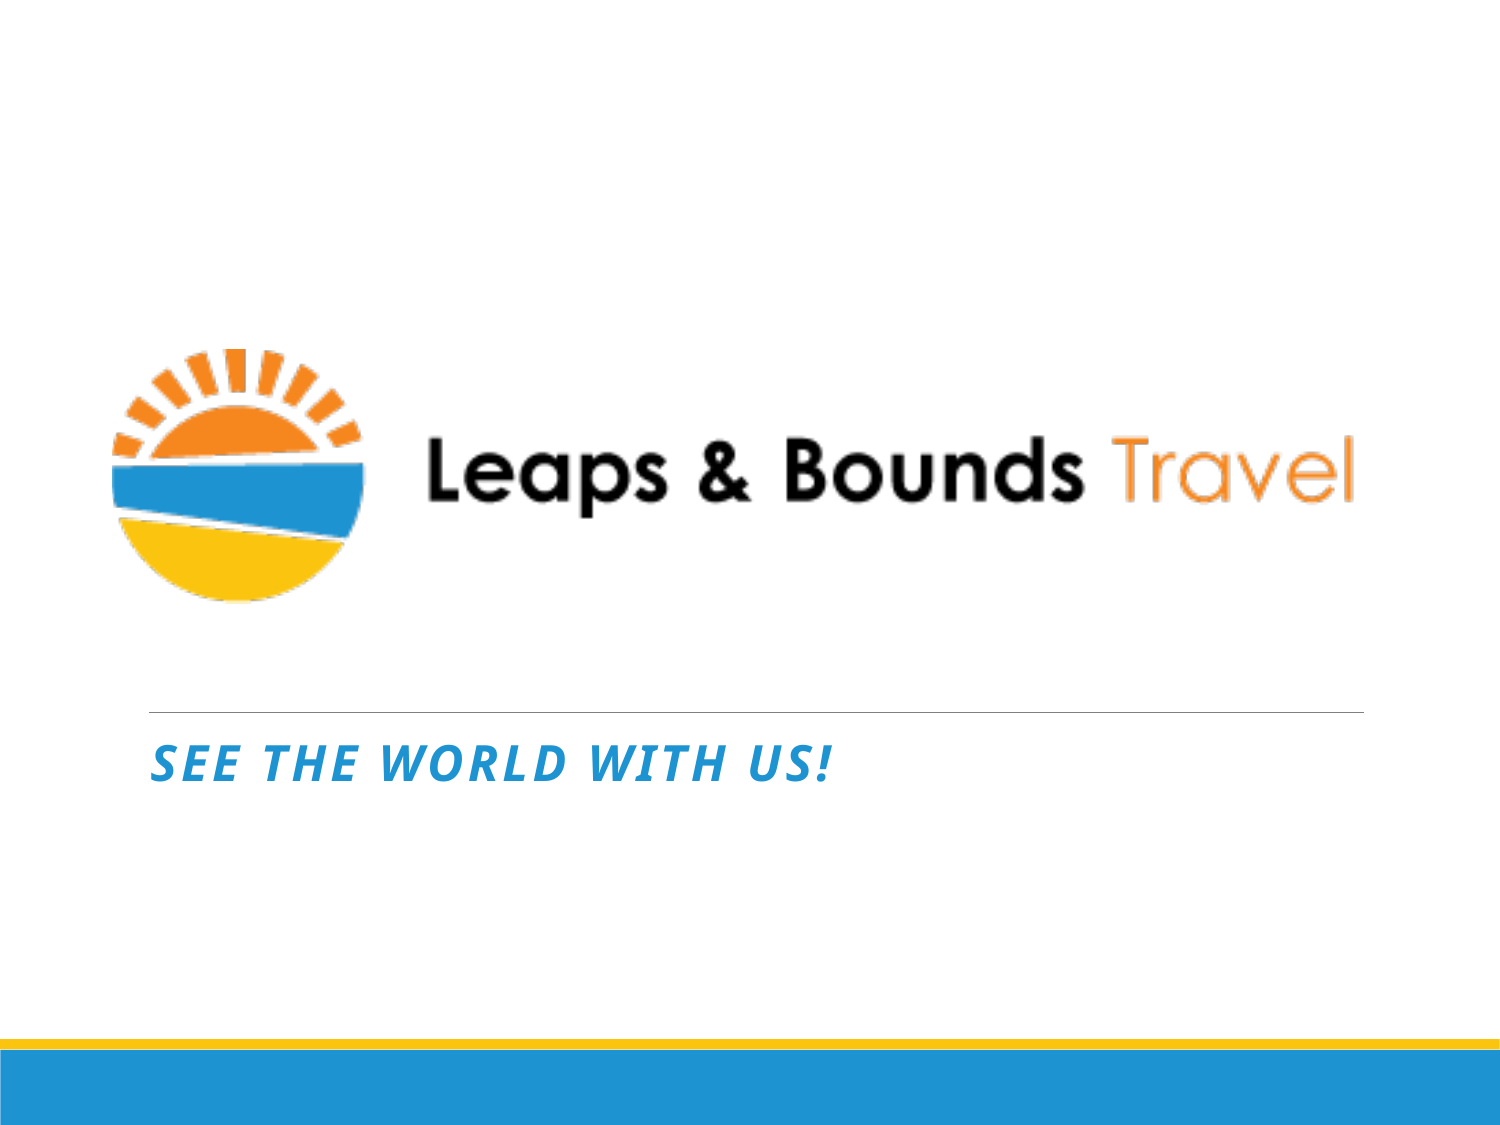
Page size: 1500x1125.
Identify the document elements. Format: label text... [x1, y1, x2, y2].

subtitle See the World with Us! [135, 730, 1373, 919]
picture [111, 348, 1384, 605]
